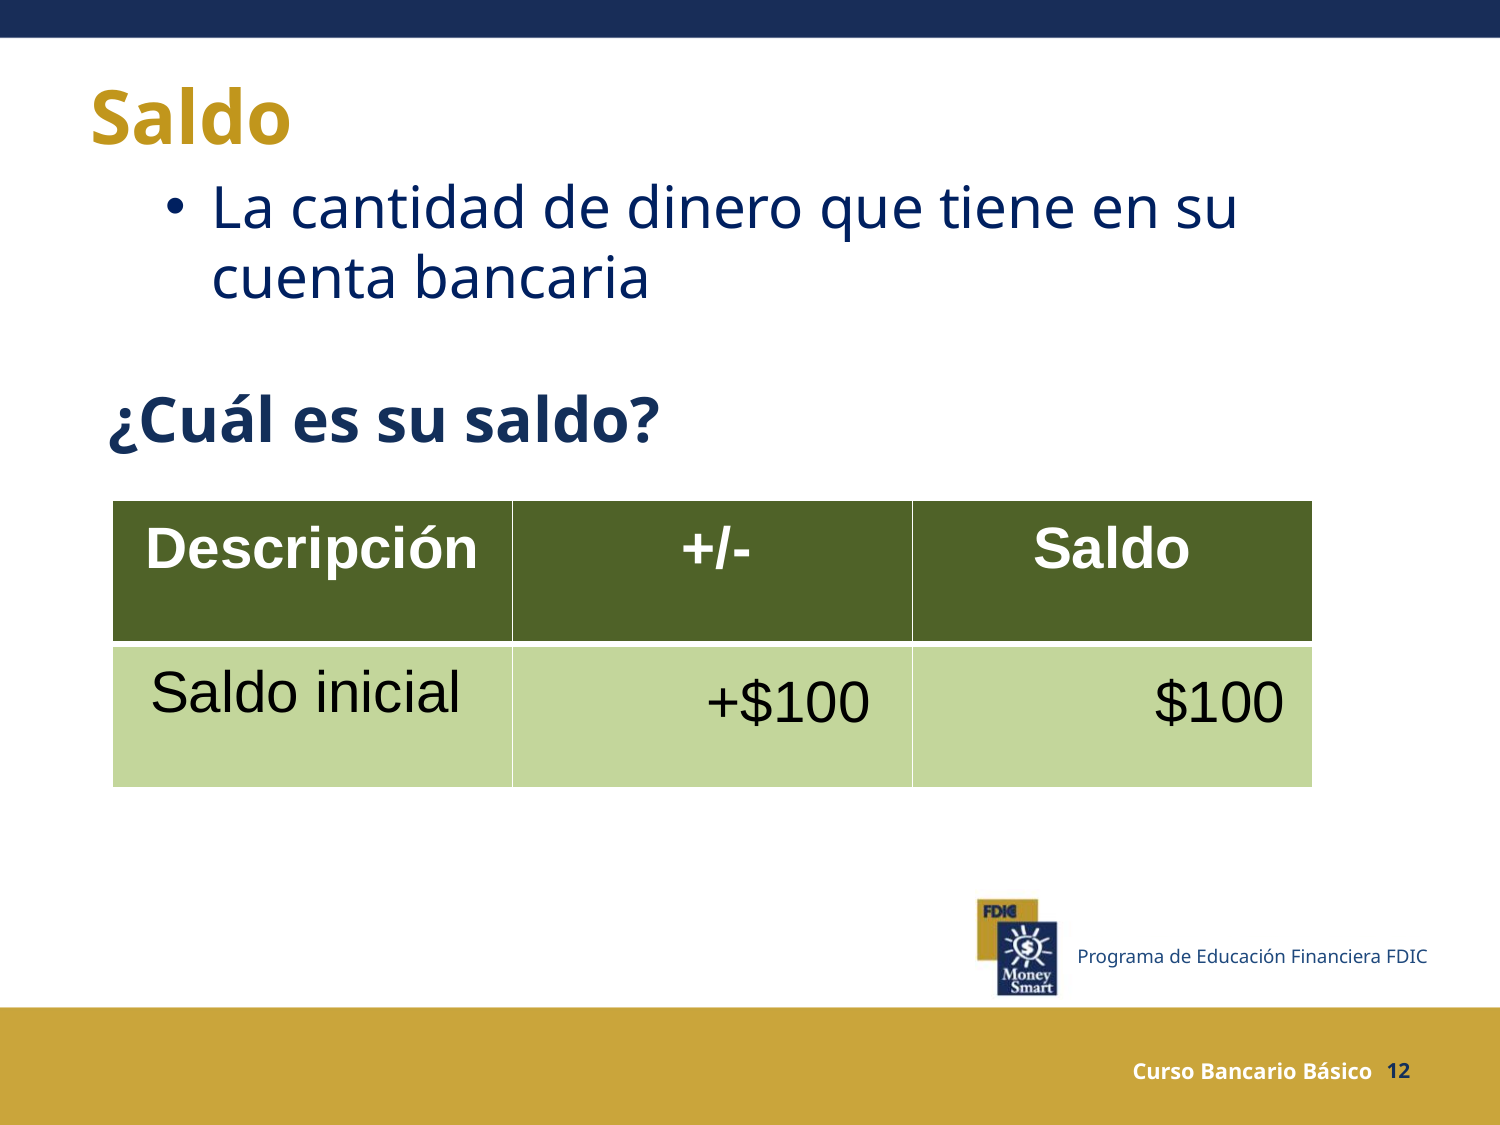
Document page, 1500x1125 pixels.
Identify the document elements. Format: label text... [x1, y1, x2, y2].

table_cell [913, 647, 1312, 787]
table_cell [513, 647, 912, 787]
table_cell Saldo inicial [113, 647, 512, 787]
table_header +/- [513, 501, 912, 641]
list La cantidad de dinero que tiene en su cuenta bancaria ¿Cuál es su saldo? [74, 162, 1426, 863]
text_box +$100 [660, 656, 886, 741]
text_box $100 [1074, 656, 1300, 741]
picture [0, 0, 1500, 1125]
title Saldo [74, 62, 1426, 162]
table_header Descripción [113, 501, 512, 641]
table_header Saldo [913, 501, 1312, 641]
